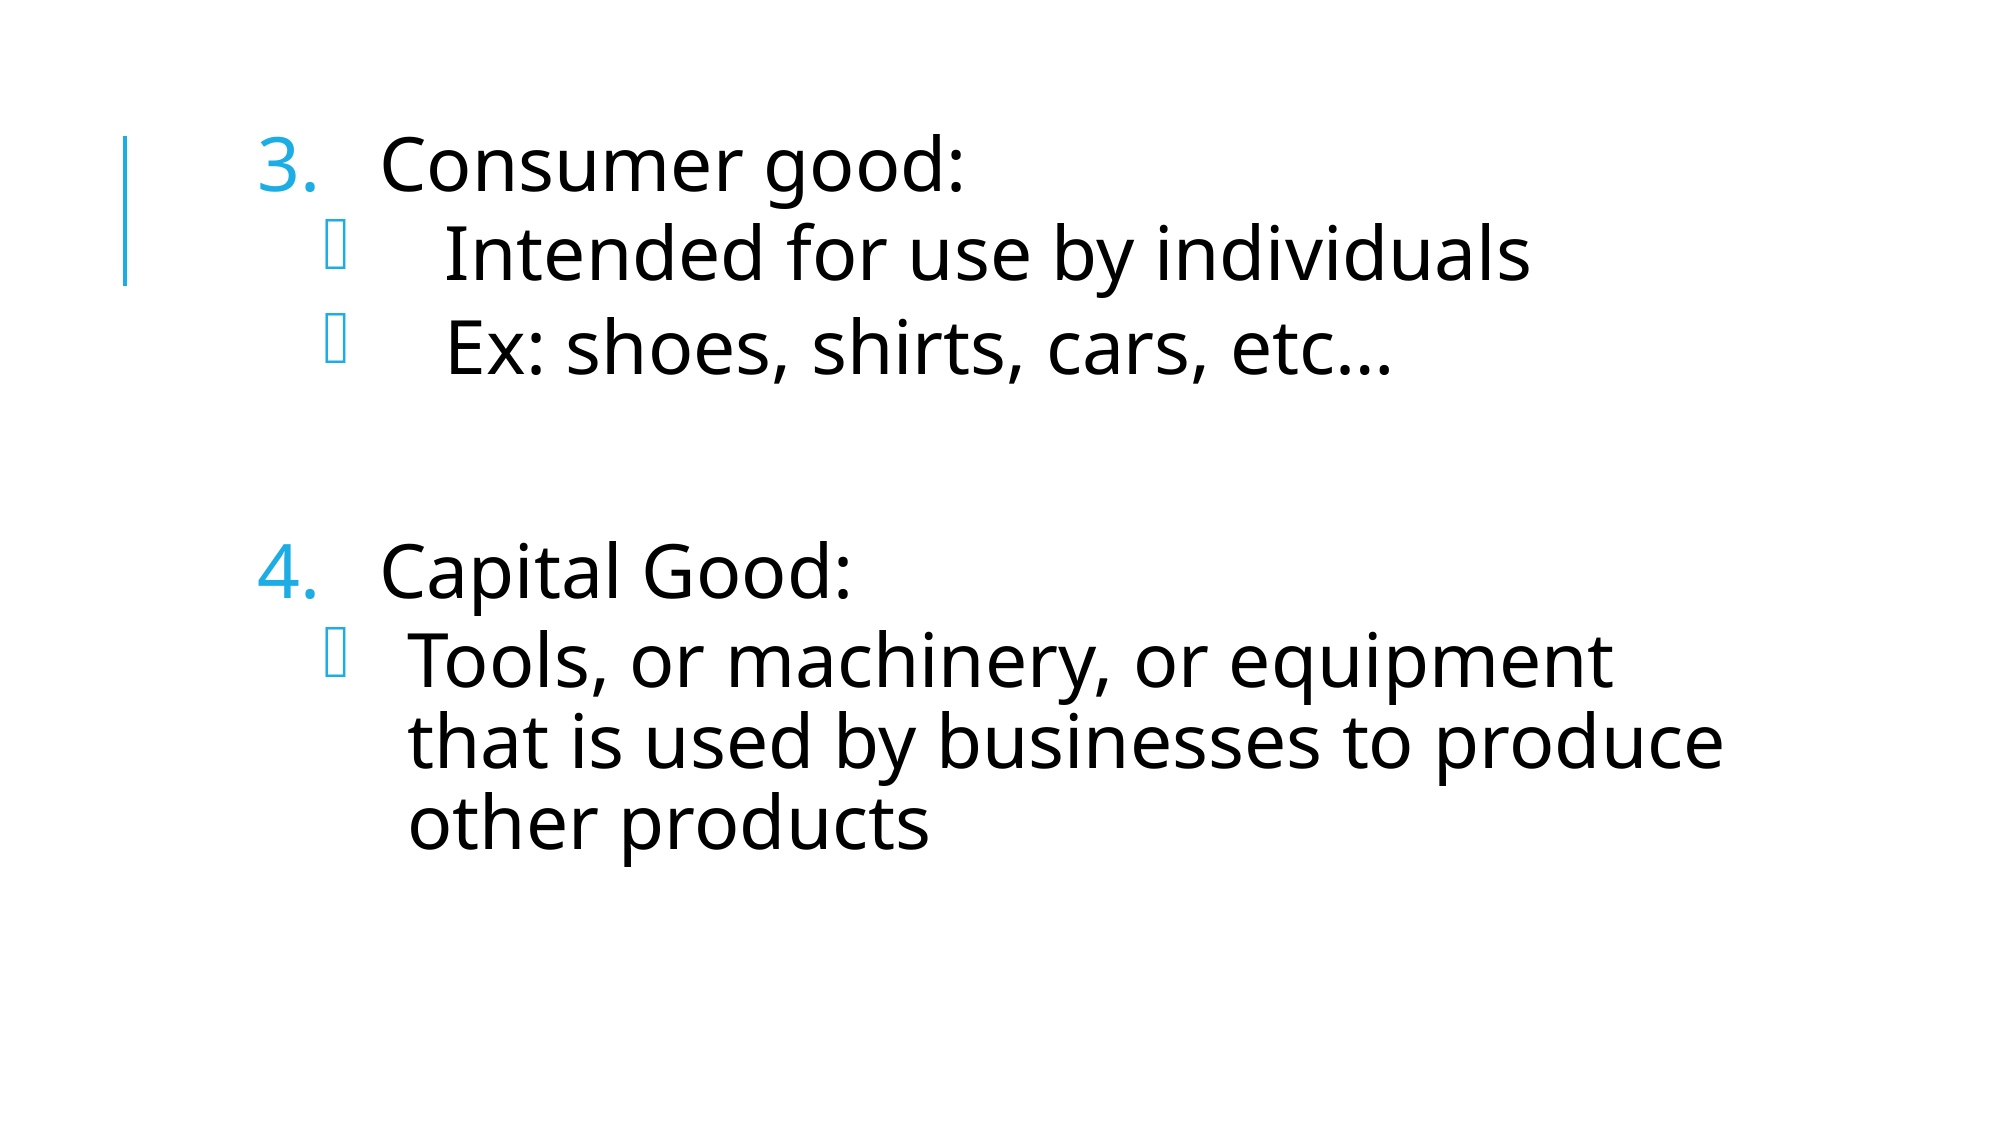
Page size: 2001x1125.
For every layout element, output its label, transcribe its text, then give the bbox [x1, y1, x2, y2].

list Consumer good: Intended for use by individuals Ex: shoes, shirts, cars, etc… Capital Good: Tools, or machinery, or equipment that is used by businesses to produce other products [249, 0, 1750, 1125]
